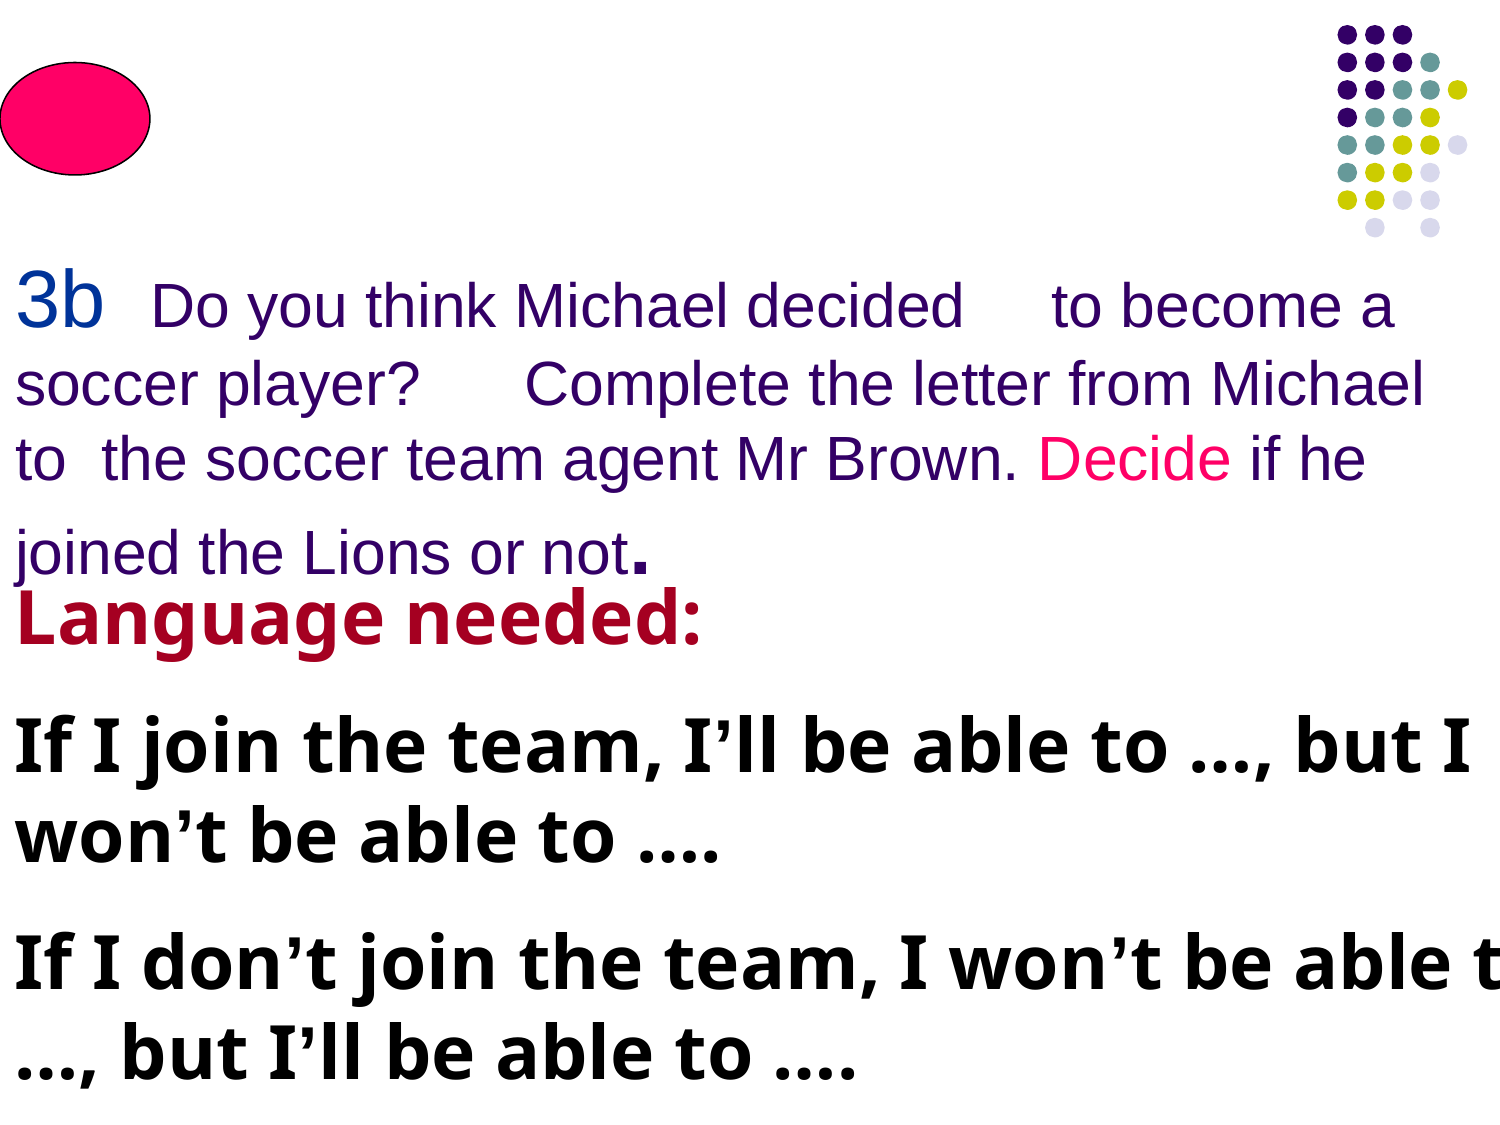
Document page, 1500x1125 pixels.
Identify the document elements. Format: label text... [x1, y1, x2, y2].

text_box Language needed: If I join the team, I’ll be able to …, but I won’t be able to …. If I don’t join the team, I won’t be able to …, but I’ll be able to …. [0, 562, 1500, 1103]
title 3b Do you think Michael decided to become a soccer player? Complete the letter from Michael to the soccer team agent Mr Brown. Decide if he joined the Lions or not. [0, 24, 1500, 562]
